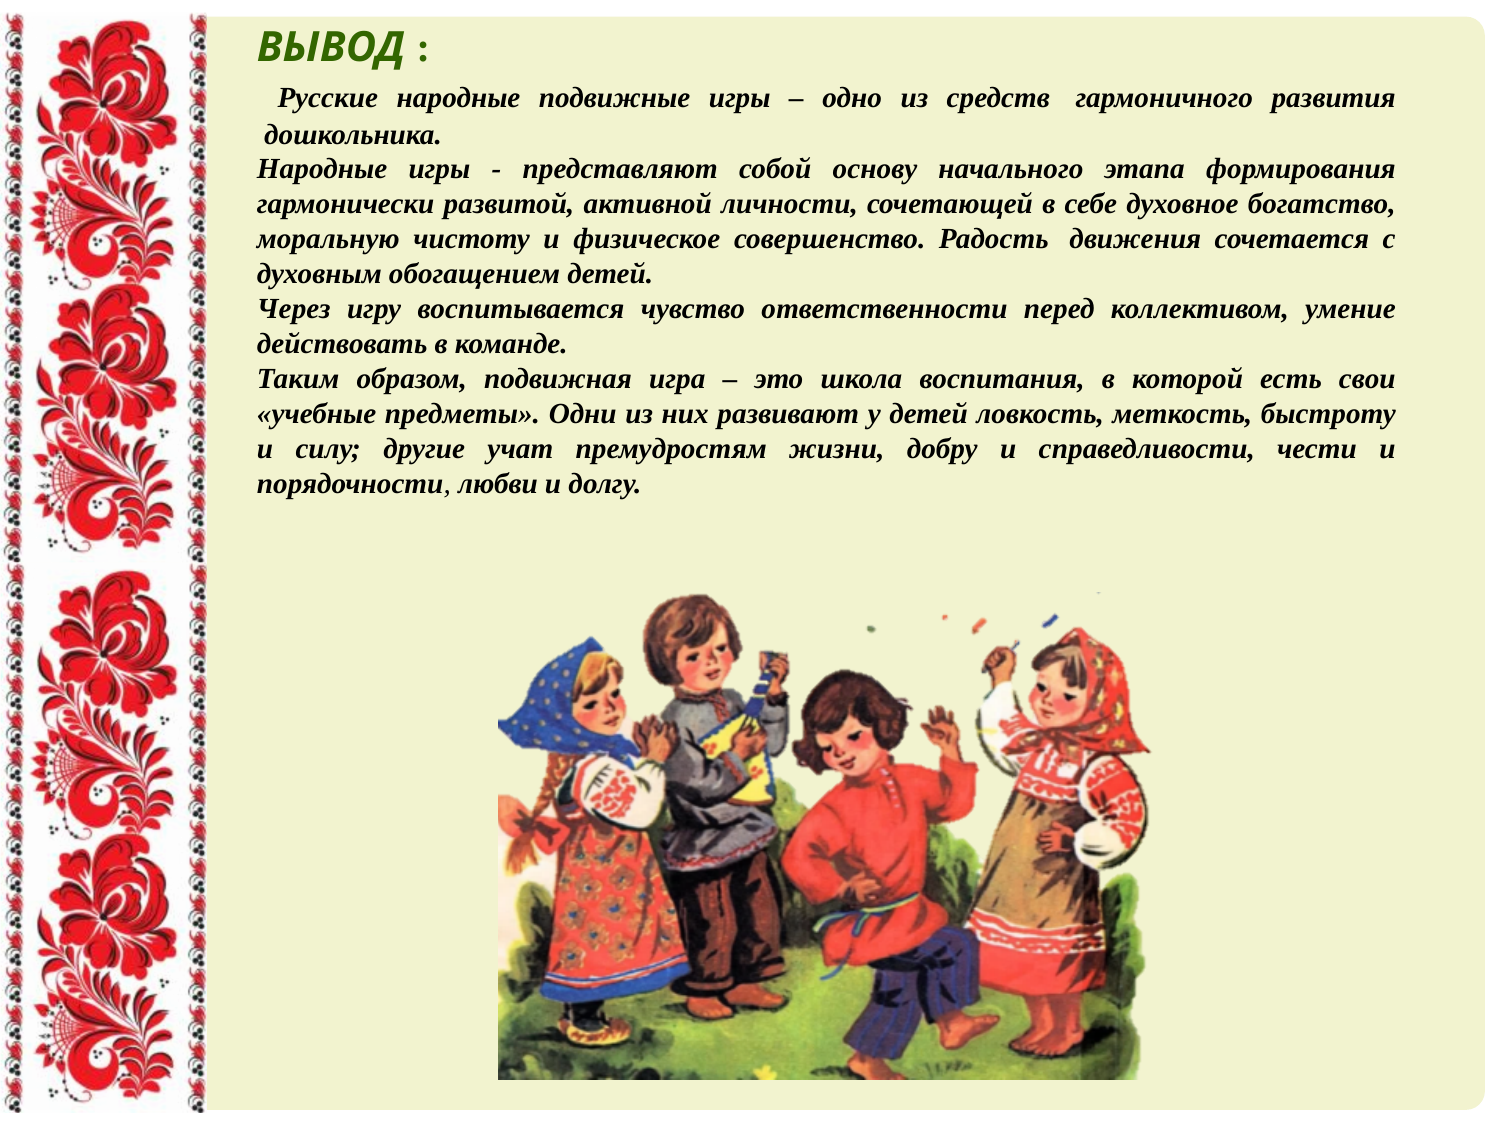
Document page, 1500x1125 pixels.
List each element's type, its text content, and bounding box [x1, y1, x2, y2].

picture [0, 13, 379, 562]
text_box ВЫВОД : Русские народные подвижные игры – одно из средств гармоничного развития дошкольника. Народные игры - представляют собой основу начального этапа формирования гармонически развитой, активной личности, сочетающей в себе духовное богатство, моральную чистоту и физическое совершенство. Радость движения сочетается с духовным обогащением детей. Через игру воспитывается чувство ответственности перед коллективом, умение действовать в команде. Таким образом, подвижная игра – это школа воспитания, в которой есть свои «учебные предметы». Одни из них развивают у детей ловкость, меткость, быстроту и силу; другие учат премудростям жизни, добру и справедливости, чести и порядочности, любви и долгу. [242, 12, 1412, 547]
picture [497, 591, 1156, 1080]
picture [0, 563, 379, 1112]
